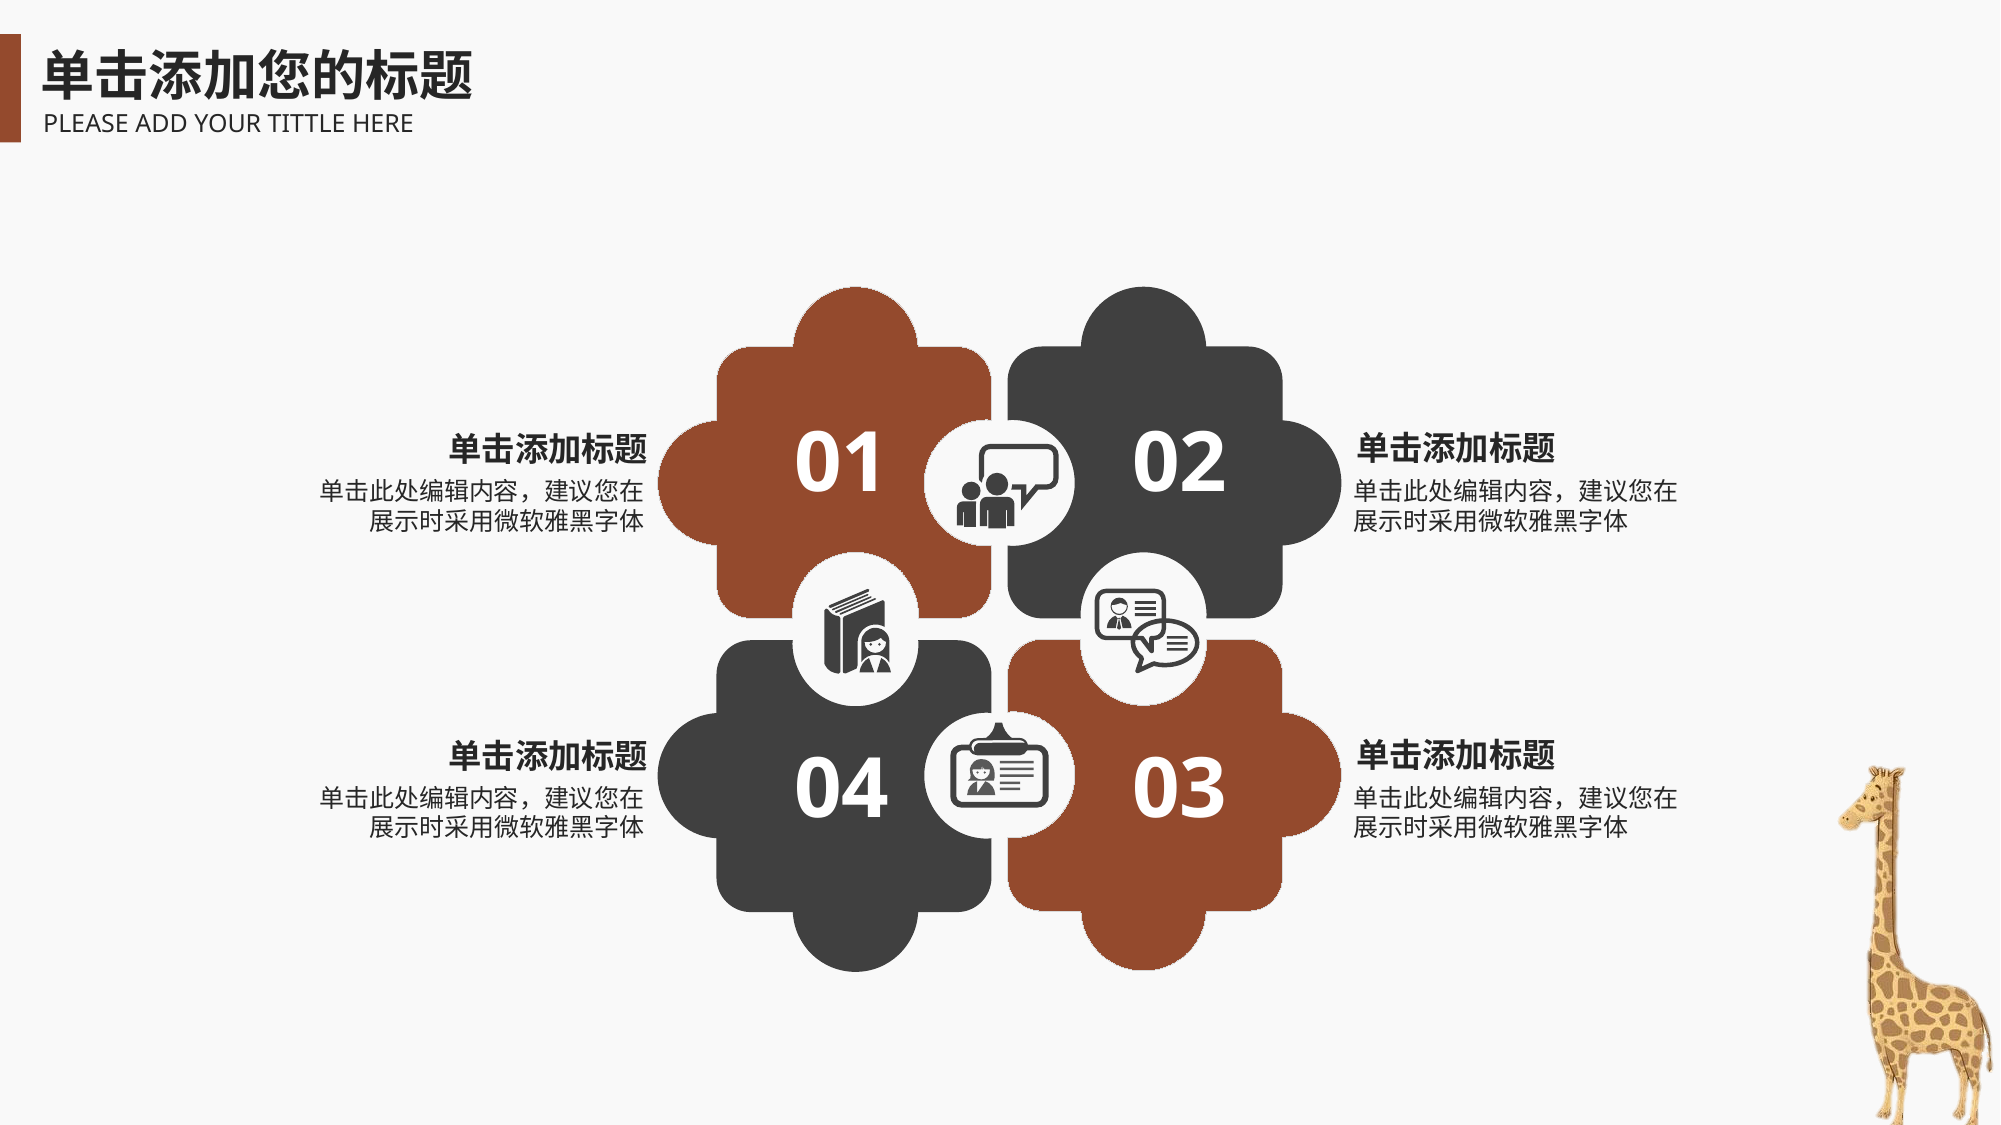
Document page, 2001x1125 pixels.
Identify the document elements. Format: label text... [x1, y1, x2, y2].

text_box [824, 588, 877, 674]
text_box 单击此处编辑内容，建议您在展示时采用微软雅黑字体 [1353, 782, 1698, 842]
text_box [658, 640, 992, 972]
text_box [999, 787, 1021, 791]
text_box 04 [779, 726, 905, 842]
text_box 单击添加标题 [1341, 419, 1726, 476]
text_box [1007, 639, 1341, 971]
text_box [25, 34, 516, 146]
text_box [999, 767, 1034, 771]
text_box [956, 481, 981, 527]
text_box 单击此处编辑内容，建议您在展示时采用微软雅黑字体 [318, 475, 645, 536]
text_box [979, 472, 1015, 529]
text_box [978, 443, 1059, 511]
text_box 单击添加标题 [288, 420, 664, 477]
text_box 单击添加标题 [288, 727, 664, 783]
text_box [1007, 286, 1342, 619]
text_box 单击此处编辑内容，建议您在展示时采用微软雅黑字体 [318, 782, 645, 842]
text_box 单击此处编辑内容，建议您在展示时采用微软雅黑字体 [1353, 475, 1698, 536]
text_box 单击添加标题 [1341, 726, 1726, 782]
text_box 03 [1117, 726, 1243, 842]
text_box 02 [1117, 400, 1243, 516]
text_box [999, 781, 1021, 785]
text_box [657, 286, 992, 619]
text_box [999, 760, 1034, 764]
text_box [859, 627, 891, 673]
text_box 01 [779, 400, 905, 516]
text_box [950, 722, 1049, 808]
text_box [967, 759, 996, 796]
text_box [842, 600, 885, 674]
picture [1813, 735, 2001, 1125]
text_box [1094, 588, 1200, 674]
